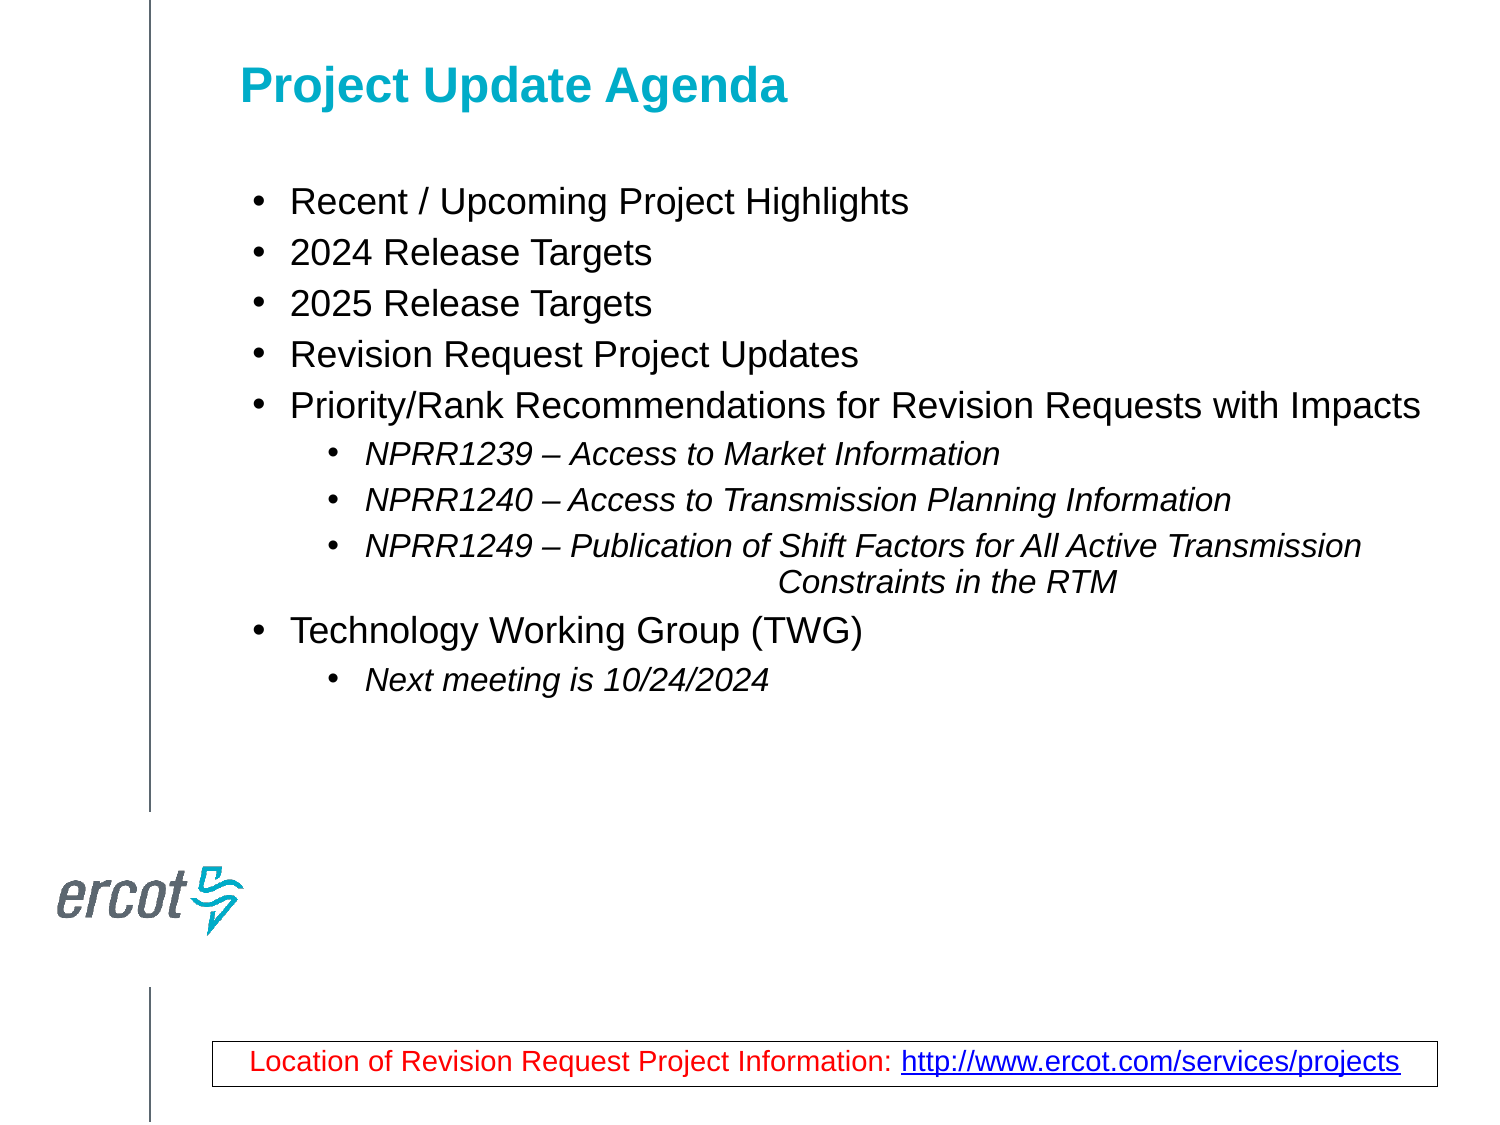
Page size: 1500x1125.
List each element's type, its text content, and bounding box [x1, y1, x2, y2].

list Recent / Upcoming Project Highlights 2024 Release Targets 2025 Release Targets Revision Request Project Updates Priority/Rank Recommendations for Revision Requests with Impacts NPRR1239 – Access to Market Information NPRR1240 – Access to Transmission Planning Information NPRR1249 – Publication of Shift Factors for All Active Transmission Constraints in the RTM Technology Working Group (TWG) Next meeting is 10/24/2024 [162, 174, 1450, 1025]
picture [53, 862, 162, 938]
text_box Location of Revision Request Project Information: http://www.ercot.com/services/projects [212, 1041, 1438, 1087]
text_box Project Update Agenda [225, 52, 938, 125]
